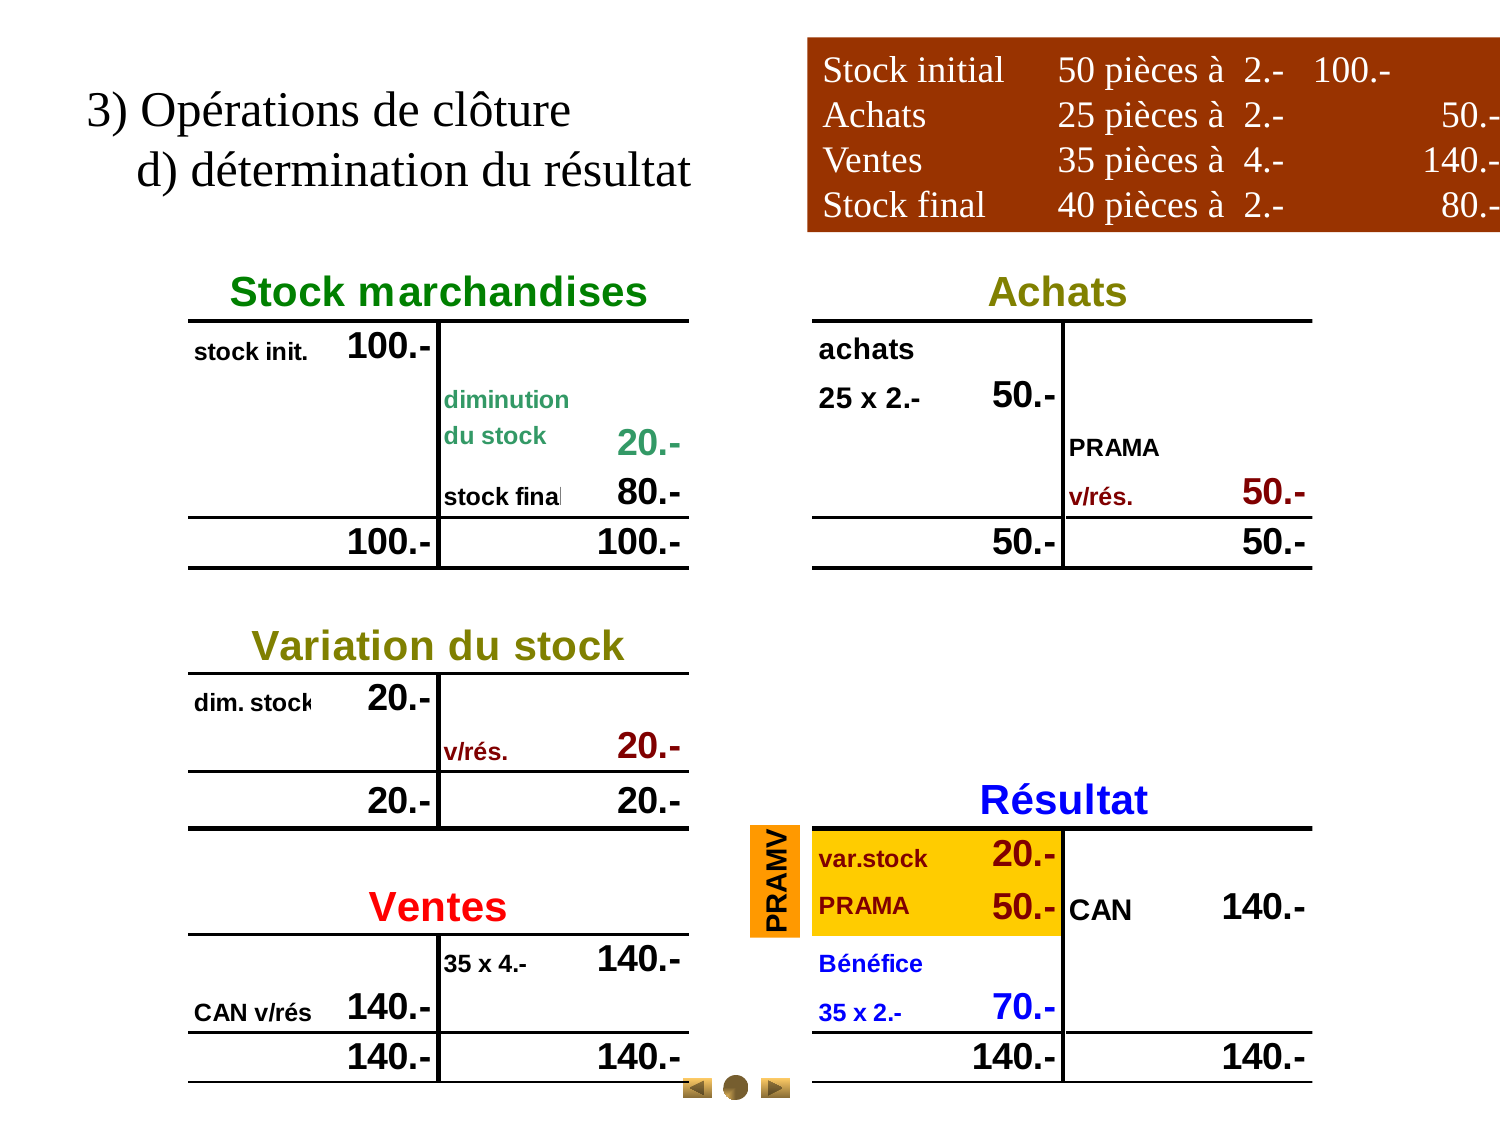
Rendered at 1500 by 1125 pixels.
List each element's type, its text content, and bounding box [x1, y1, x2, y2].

text_box Stock initial 50 pièces à 2.- 100.- Achats 25 pièces à 2.- 50.- Ventes 35 pièces à 4.- 140.- Stock final 40 pièces à 2.- 80.- [807, 37, 1500, 233]
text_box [187, 237, 1314, 1085]
text_box 3) Opérations de clôture d) détermination du résultat [71, 69, 707, 204]
